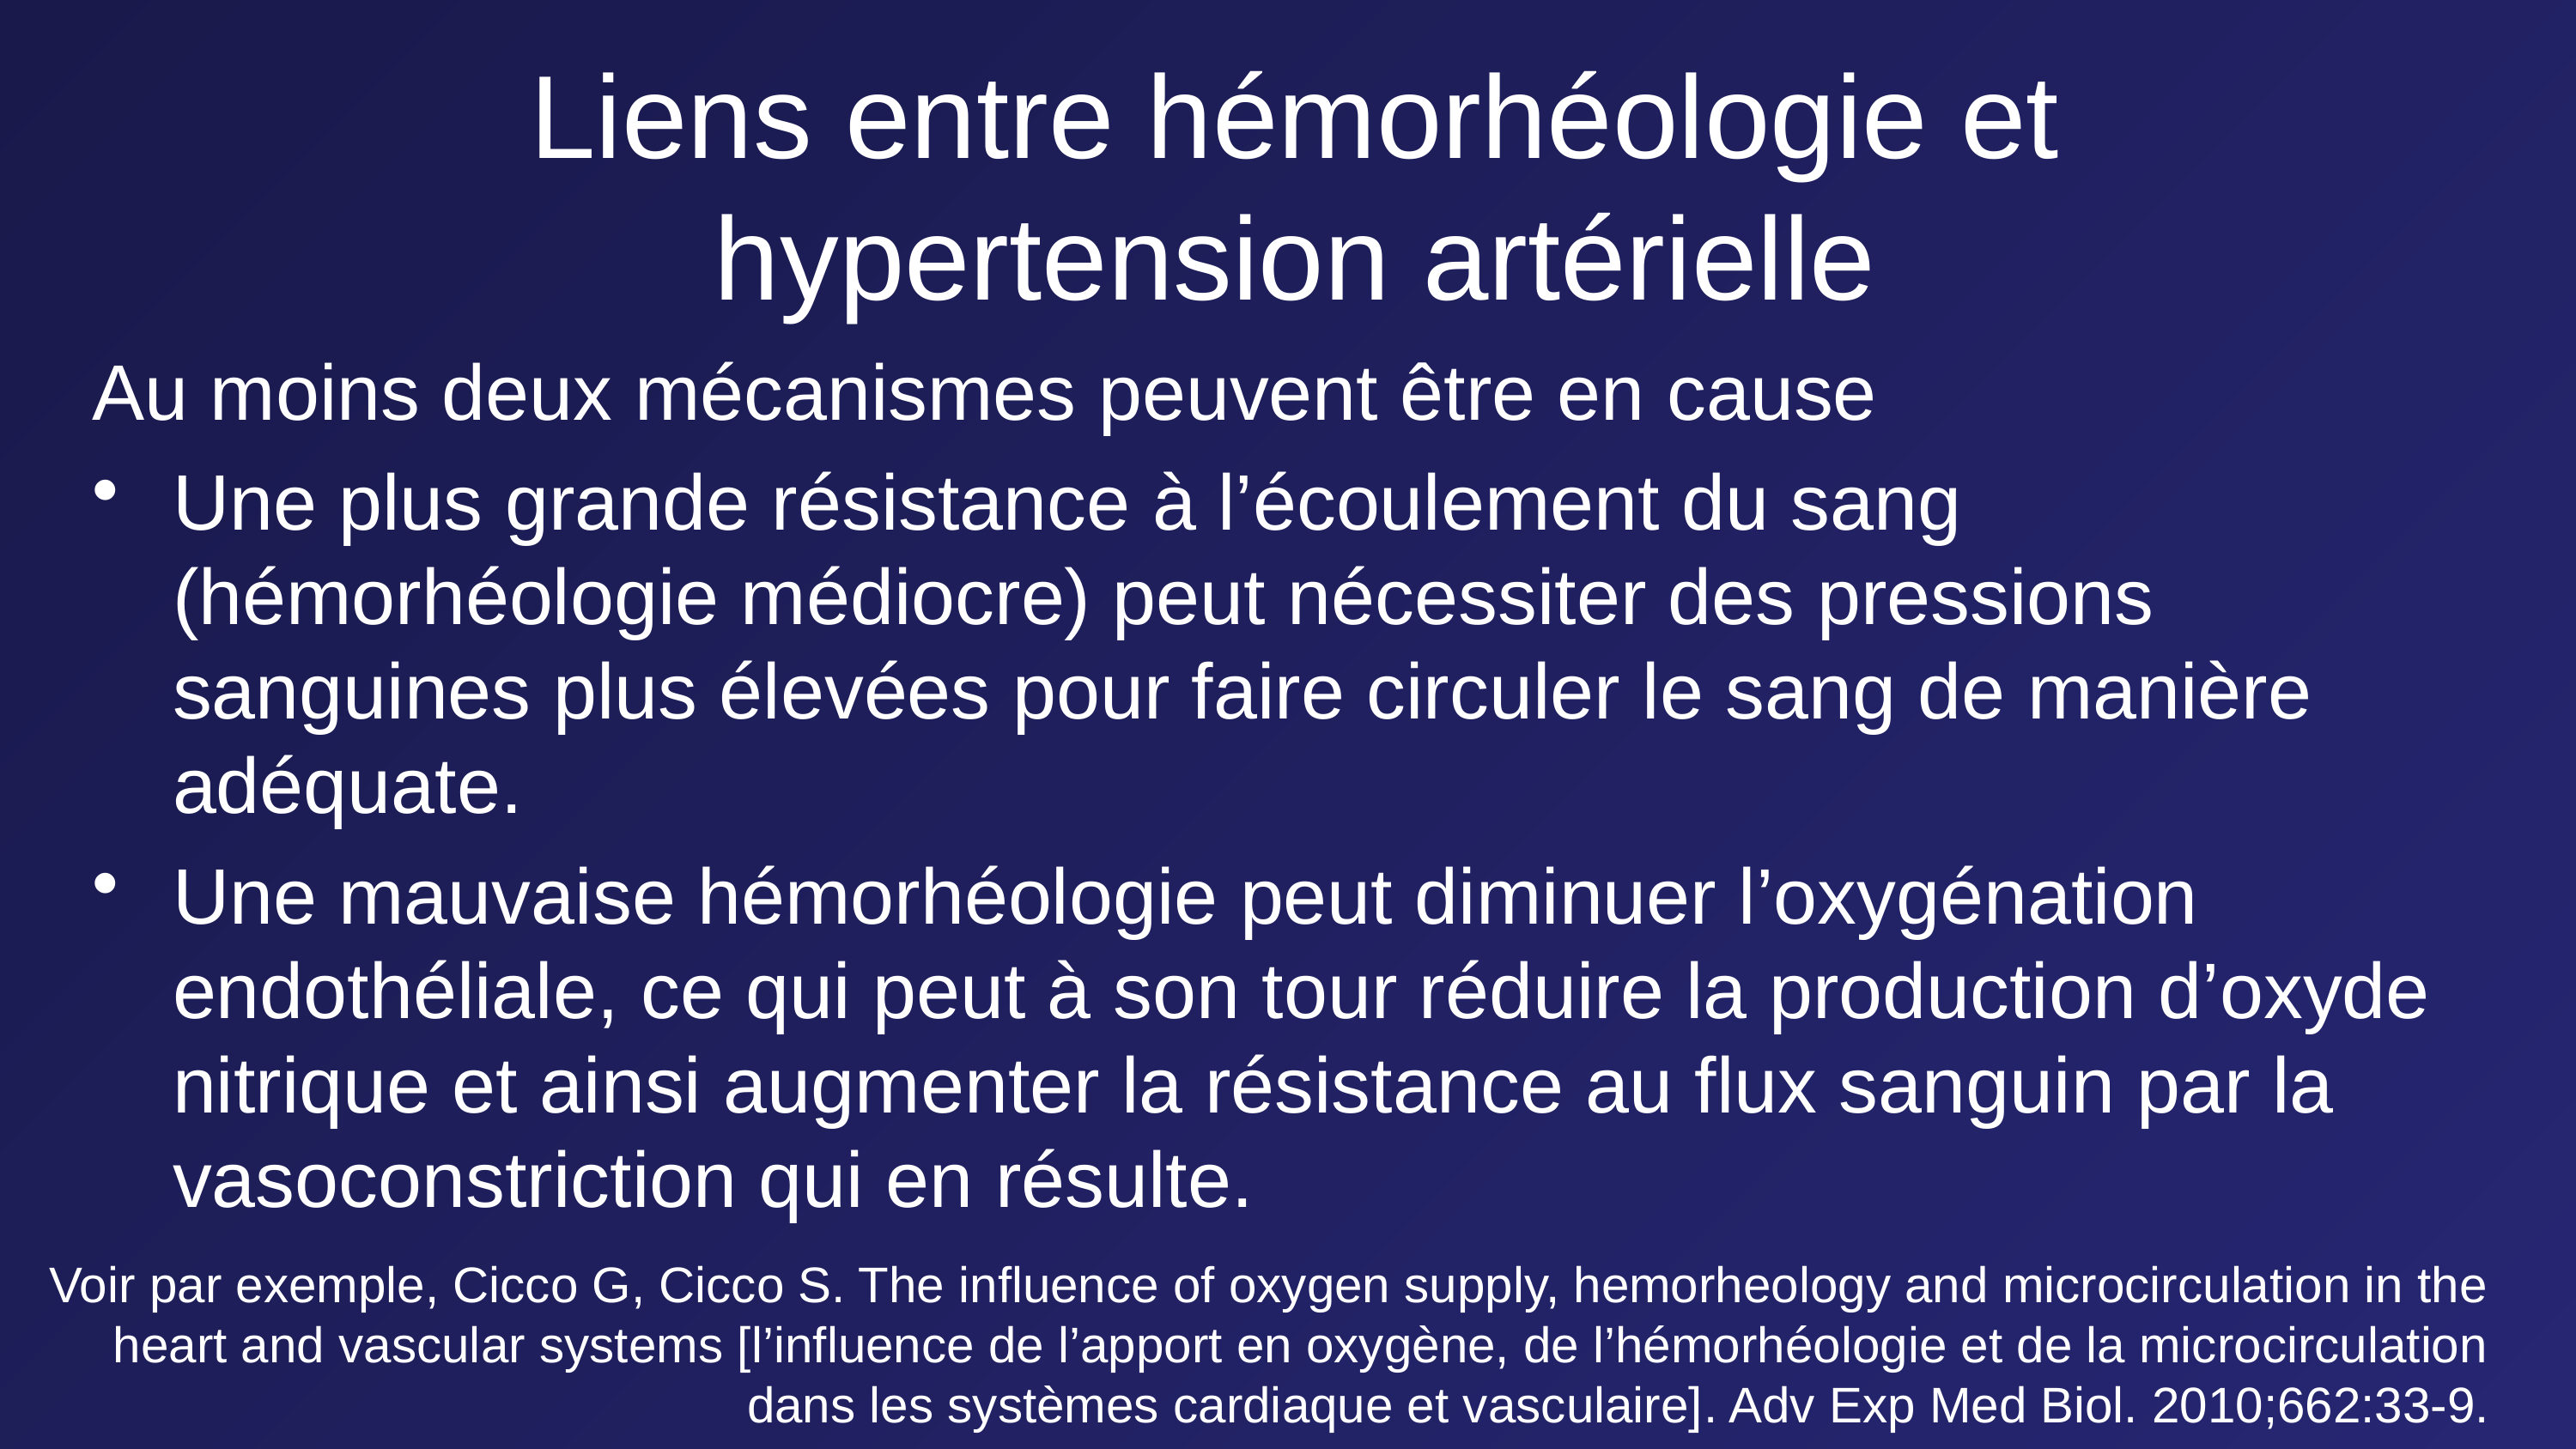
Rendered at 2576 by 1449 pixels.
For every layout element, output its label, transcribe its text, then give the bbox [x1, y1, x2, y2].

title Liens entre hémorhéologie et hypertension artérielle [250, 112, 2340, 252]
list Au moins deux mécanismes peuvent être en cause Une plus grande résistance à l’écoulement du sang (hémorhéologie médiocre) peut nécessiter des pressions sanguines plus élevées pour faire circuler le sang de manière adéquate. Une mauvaise hémorhéologie peut diminuer l’oxygénation endothéliale, ce qui peut à son tour réduire la production d’oxyde nitrique et ainsi augmenter la résistance au flux sanguin par la vasoconstriction qui en résulte. [70, 330, 2520, 1190]
text_box Voir par exemple, Cicco G, Cicco S. The influence of oxygen supply, hemorheology and microcirculation in the heart and vascular systems [l’influence de l’apport en oxygène, de l’hémorhéologie et de la microcirculation dans les systèmes cardiaque et vasculaire]. Adv Exp Med Biol. 2010;662:33-9. [0, 1241, 2512, 1430]
